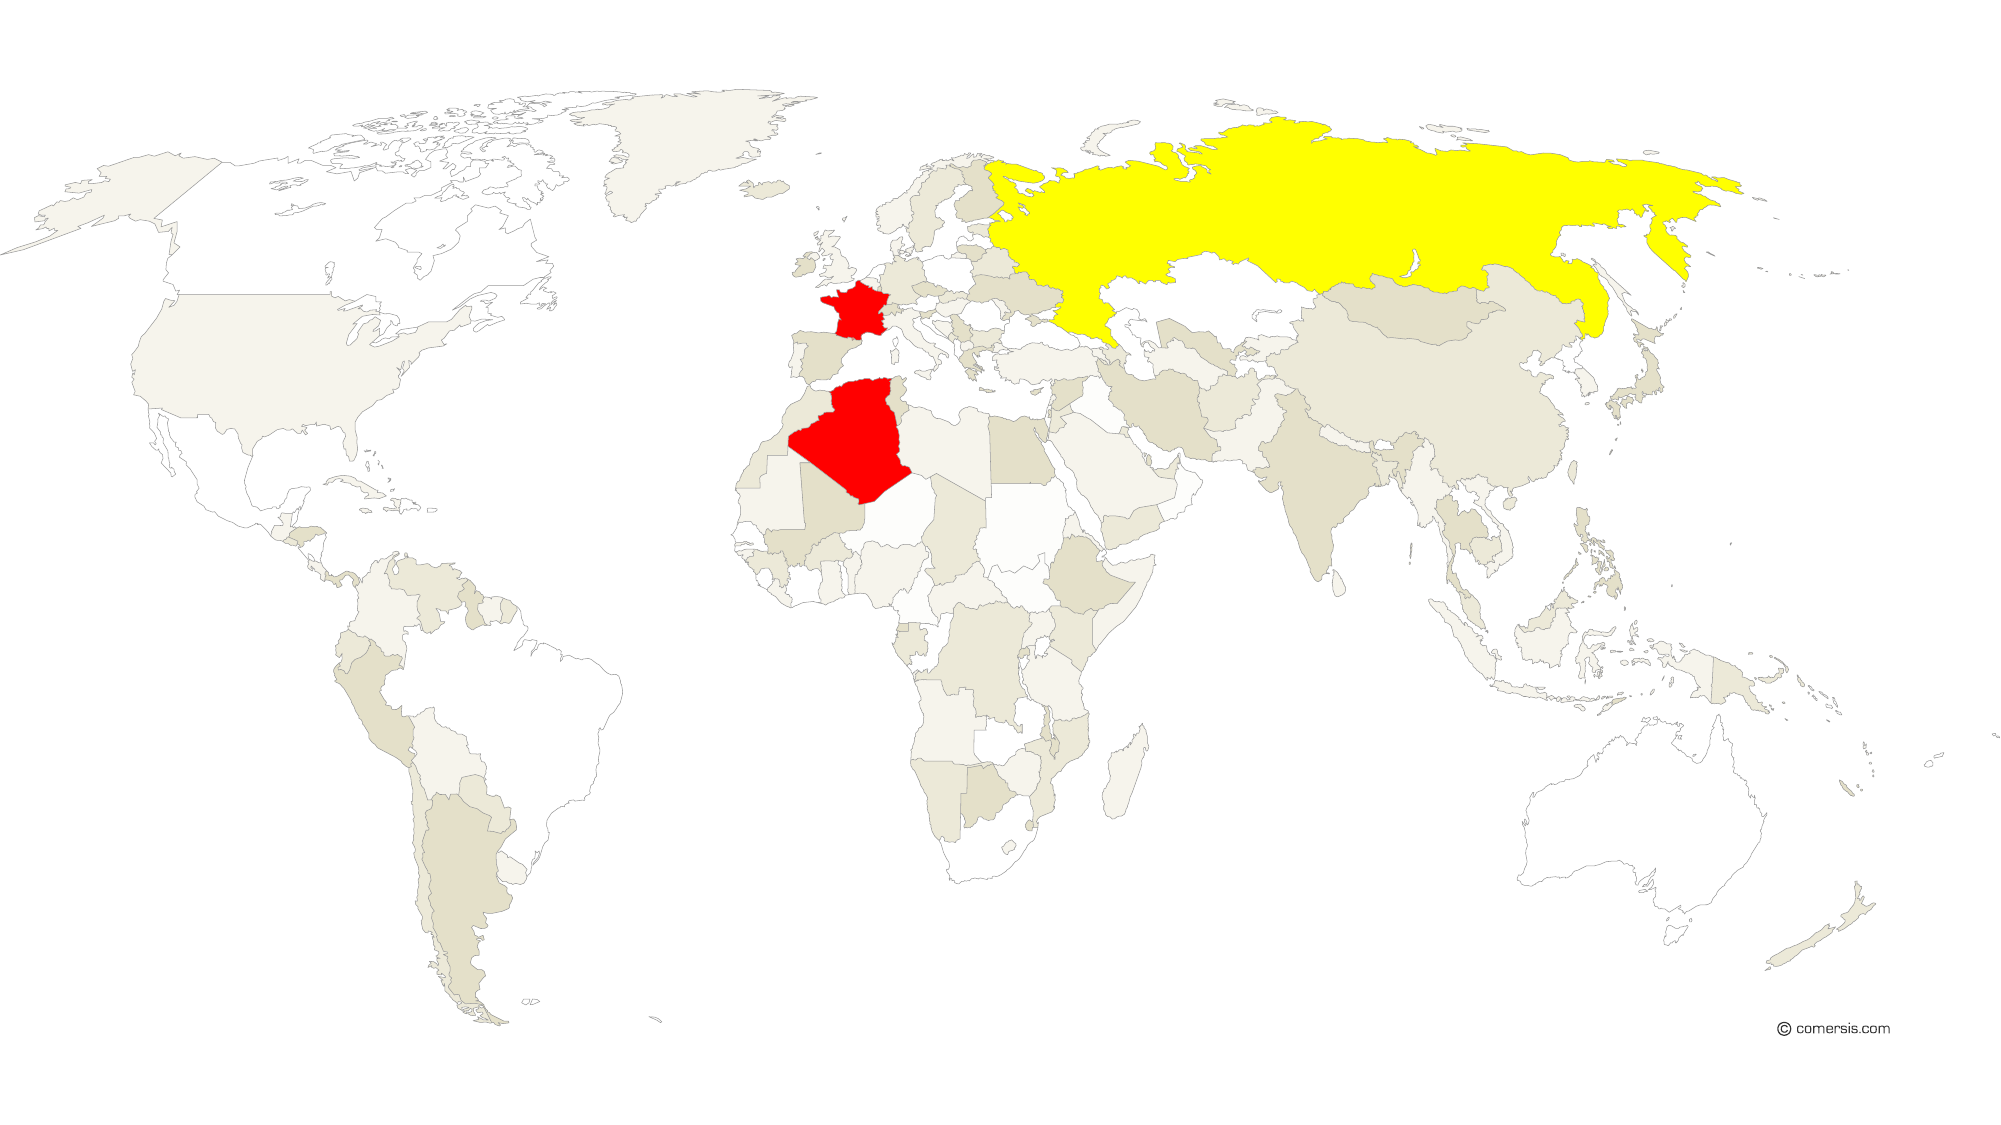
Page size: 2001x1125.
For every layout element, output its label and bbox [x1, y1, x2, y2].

text_box [0, 88, 2000, 1036]
